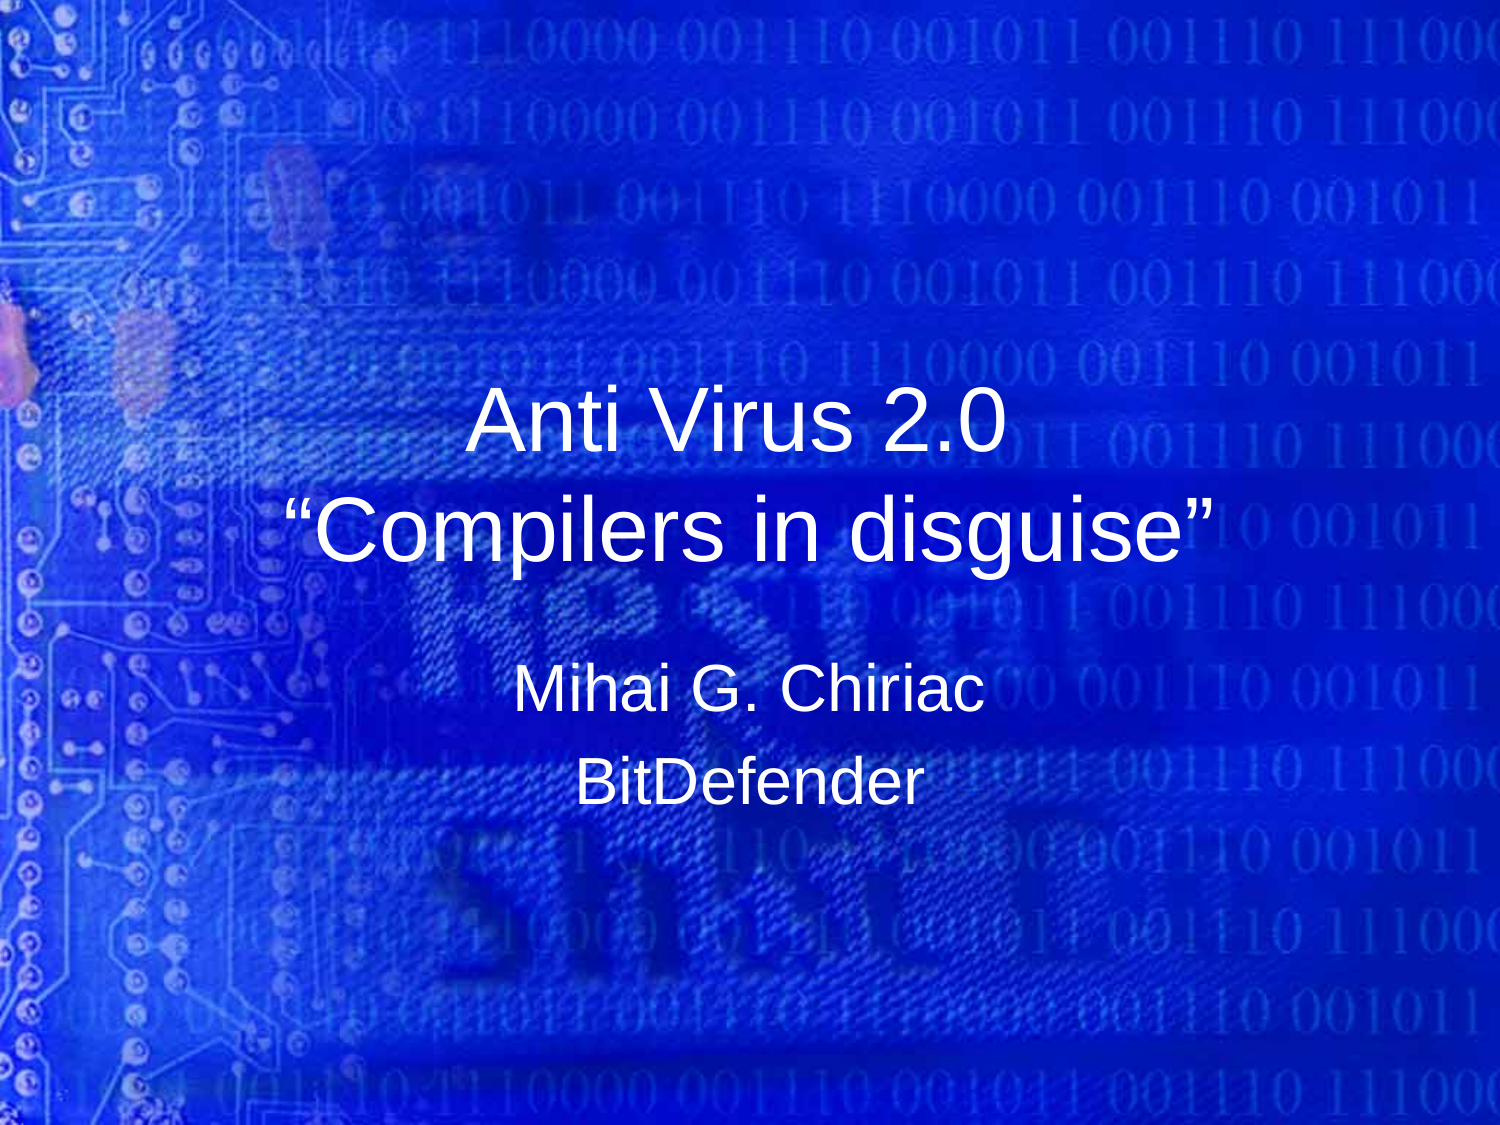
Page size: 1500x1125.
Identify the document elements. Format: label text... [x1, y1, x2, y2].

subtitle Mihai G. Chiriac BitDefender [224, 637, 1276, 926]
title Anti Virus 2.0 “Compilers in disguise” [112, 349, 1388, 591]
picture [0, 0, 1500, 1125]
